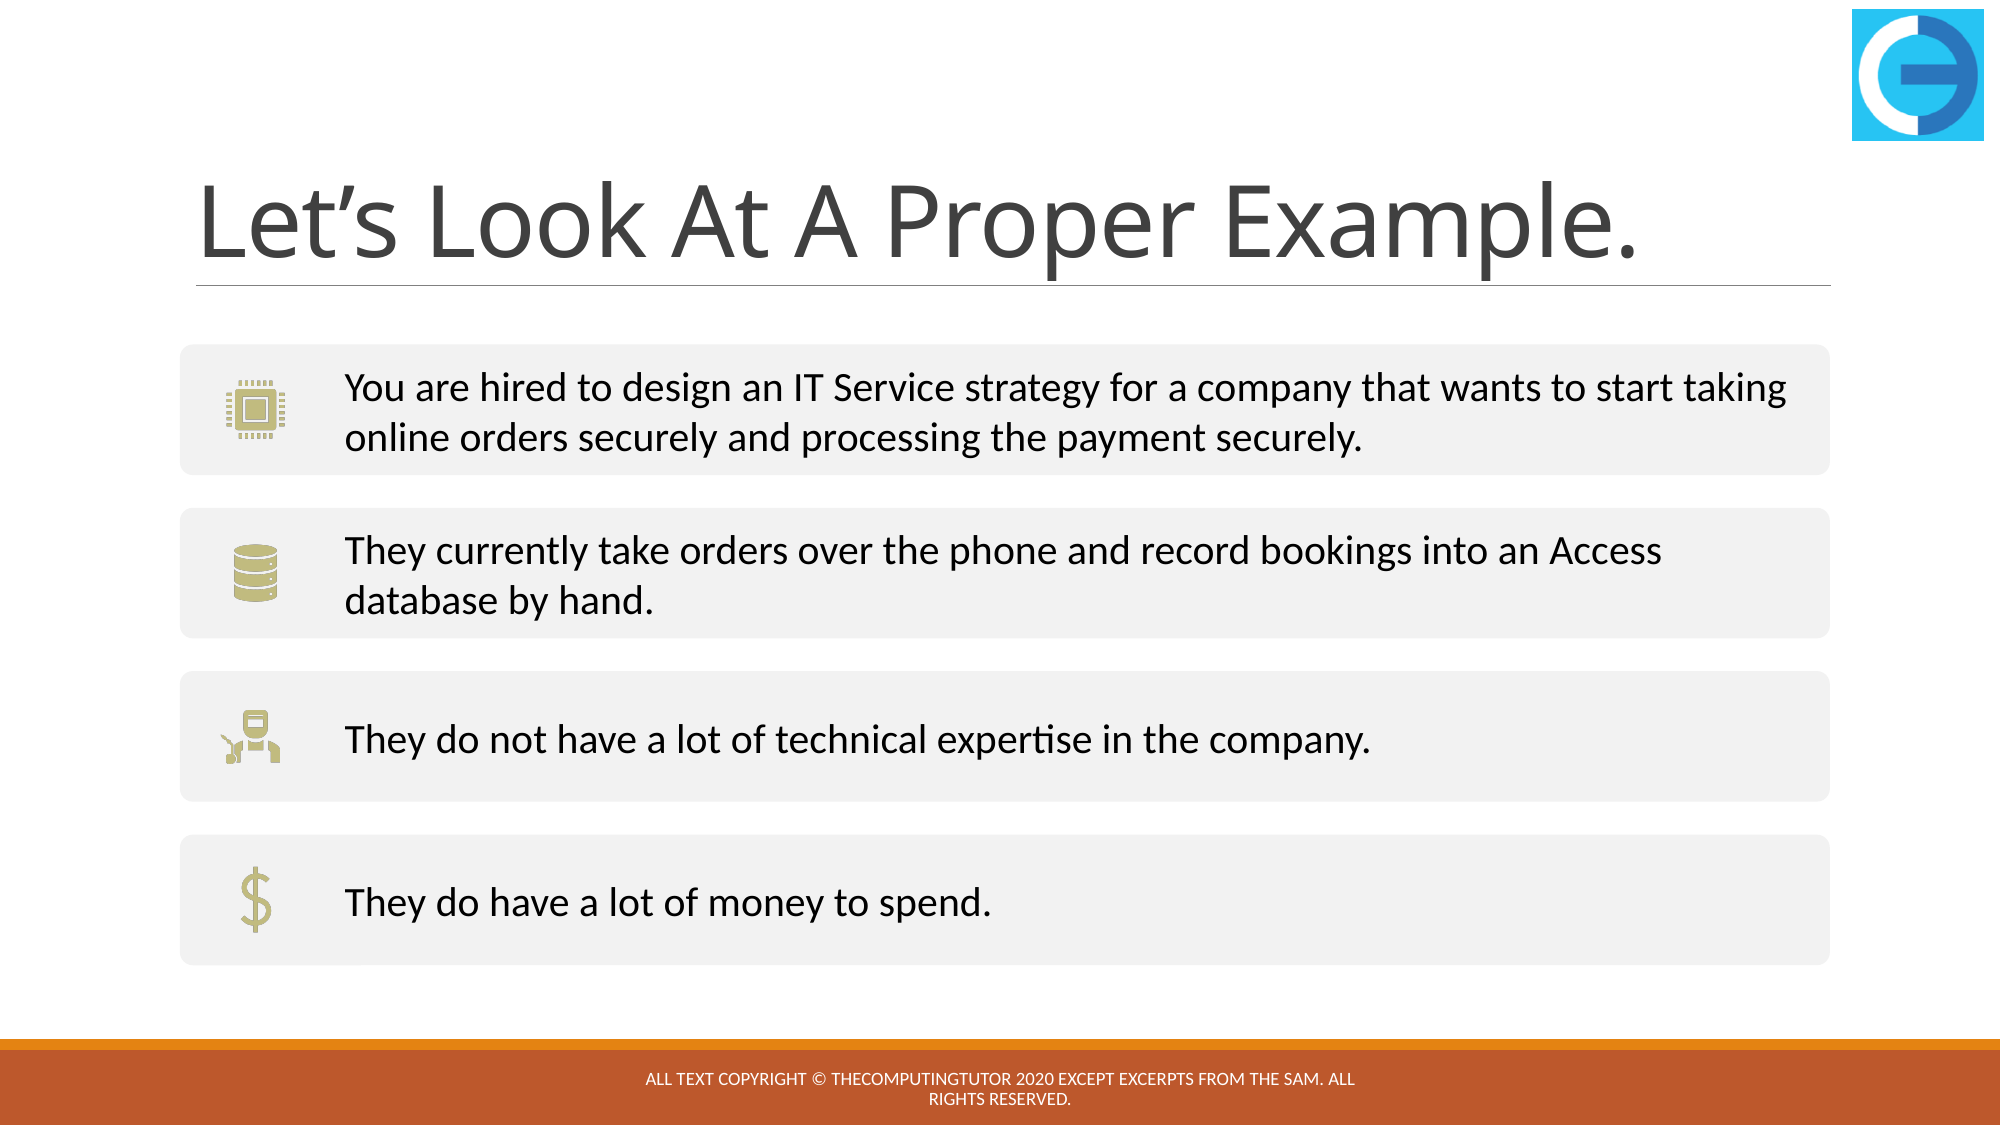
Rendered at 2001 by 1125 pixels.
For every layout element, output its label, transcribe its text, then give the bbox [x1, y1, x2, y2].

footer All text copyright © TheComputingTutor 2020 except excerpts from the SAM. All rights Reserved. [604, 1059, 1396, 1120]
picture [1852, 9, 1984, 141]
title Let’s Look At A Proper Example. [180, 47, 1830, 285]
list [179, 343, 1831, 966]
